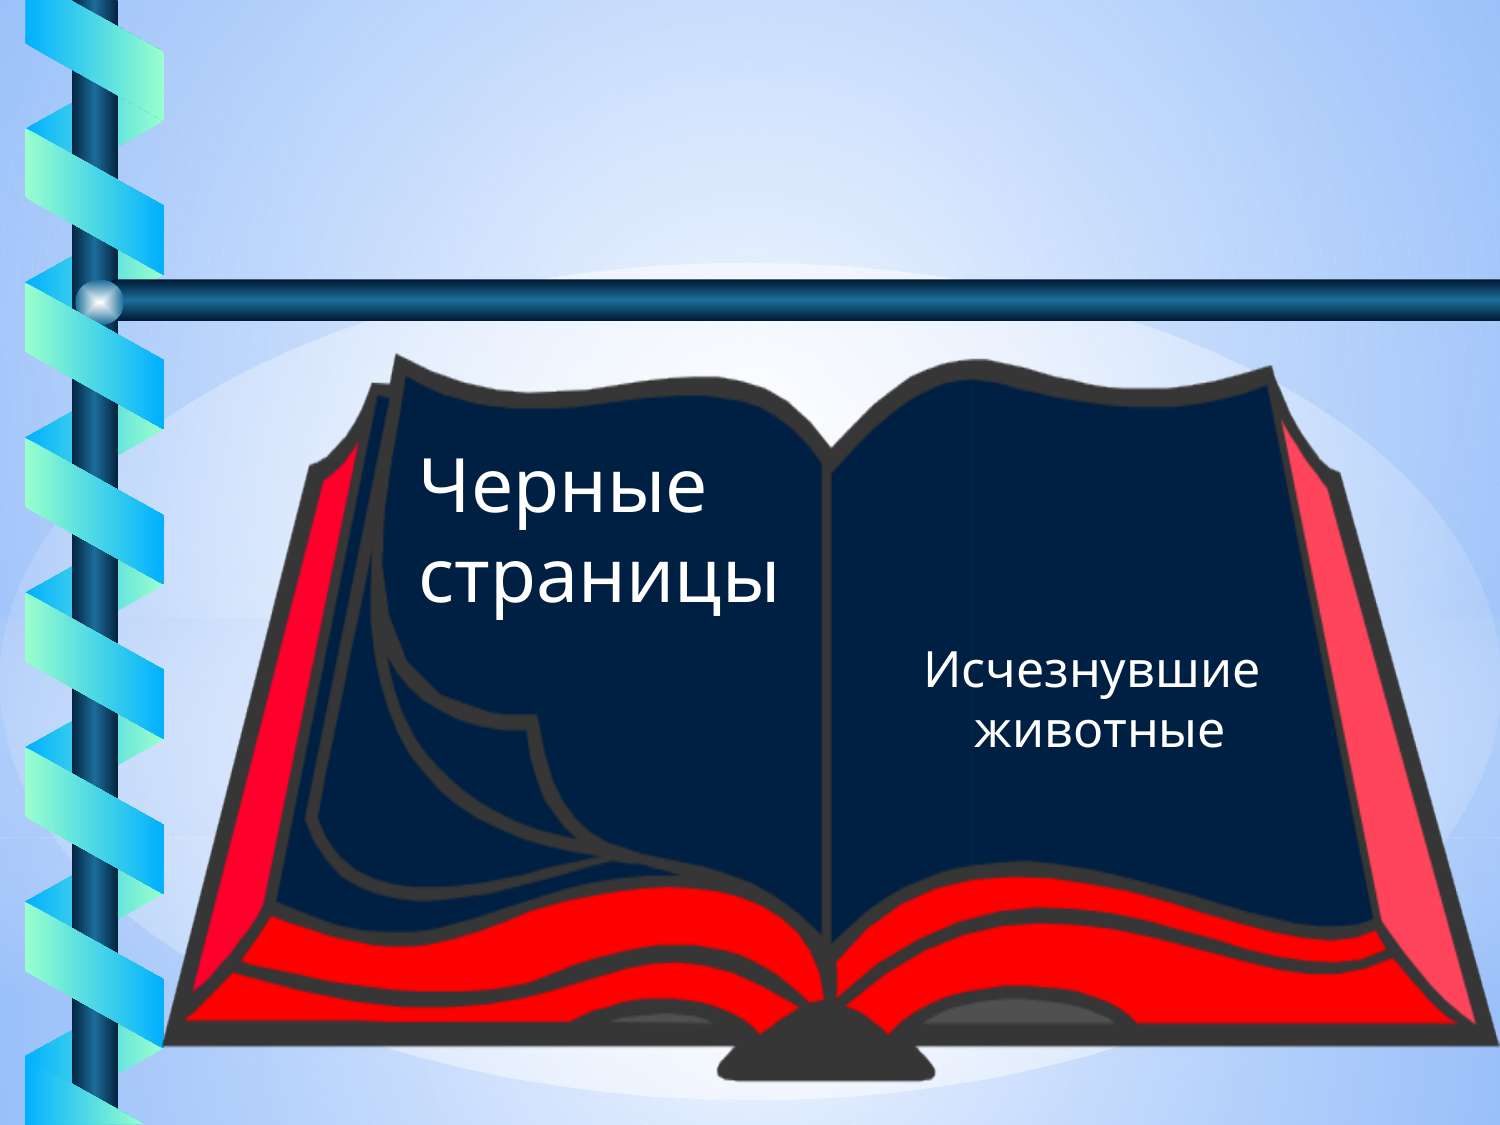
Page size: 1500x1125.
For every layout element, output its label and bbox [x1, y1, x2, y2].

text_box [170, 279, 1500, 286]
text_box [24, 0, 165, 1125]
picture [162, 287, 1500, 1088]
